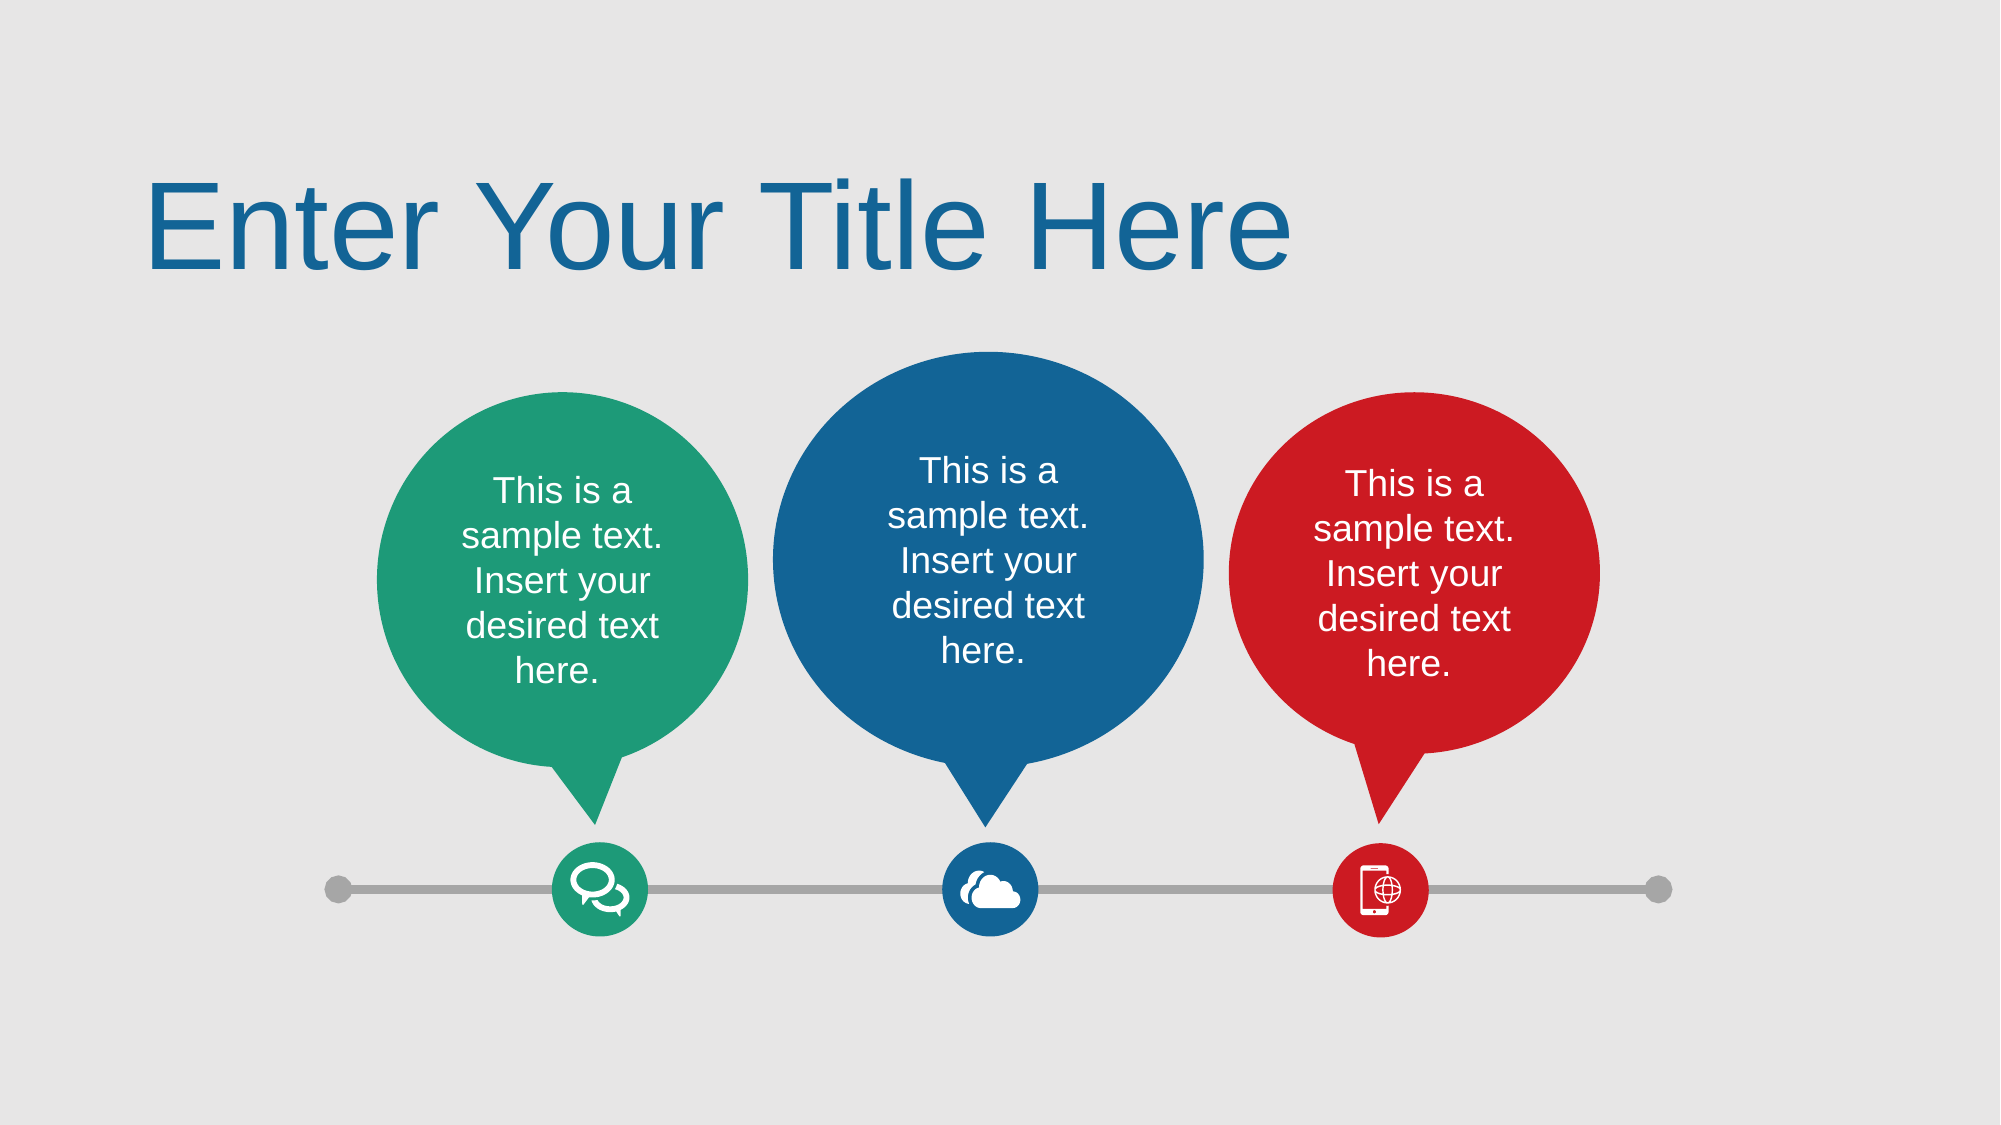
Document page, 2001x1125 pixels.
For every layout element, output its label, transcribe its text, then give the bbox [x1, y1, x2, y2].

text_box [1558, 456, 1602, 690]
text_box [771, 350, 1205, 830]
text_box This is a sample text. Insert your desired text here. [419, 458, 706, 699]
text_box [942, 842, 1039, 937]
text_box [1227, 456, 1271, 690]
text_box This is a sample text. Insert your desired text here. [1271, 451, 1558, 692]
text_box [1273, 692, 1556, 827]
text_box [420, 391, 706, 458]
text_box Enter Your Title Here [127, 137, 1873, 302]
text_box [1276, 391, 1553, 451]
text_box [551, 842, 648, 937]
text_box This is a sample text. Insert your desired text here. [845, 438, 1132, 679]
text_box [375, 459, 750, 828]
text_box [1332, 843, 1429, 938]
